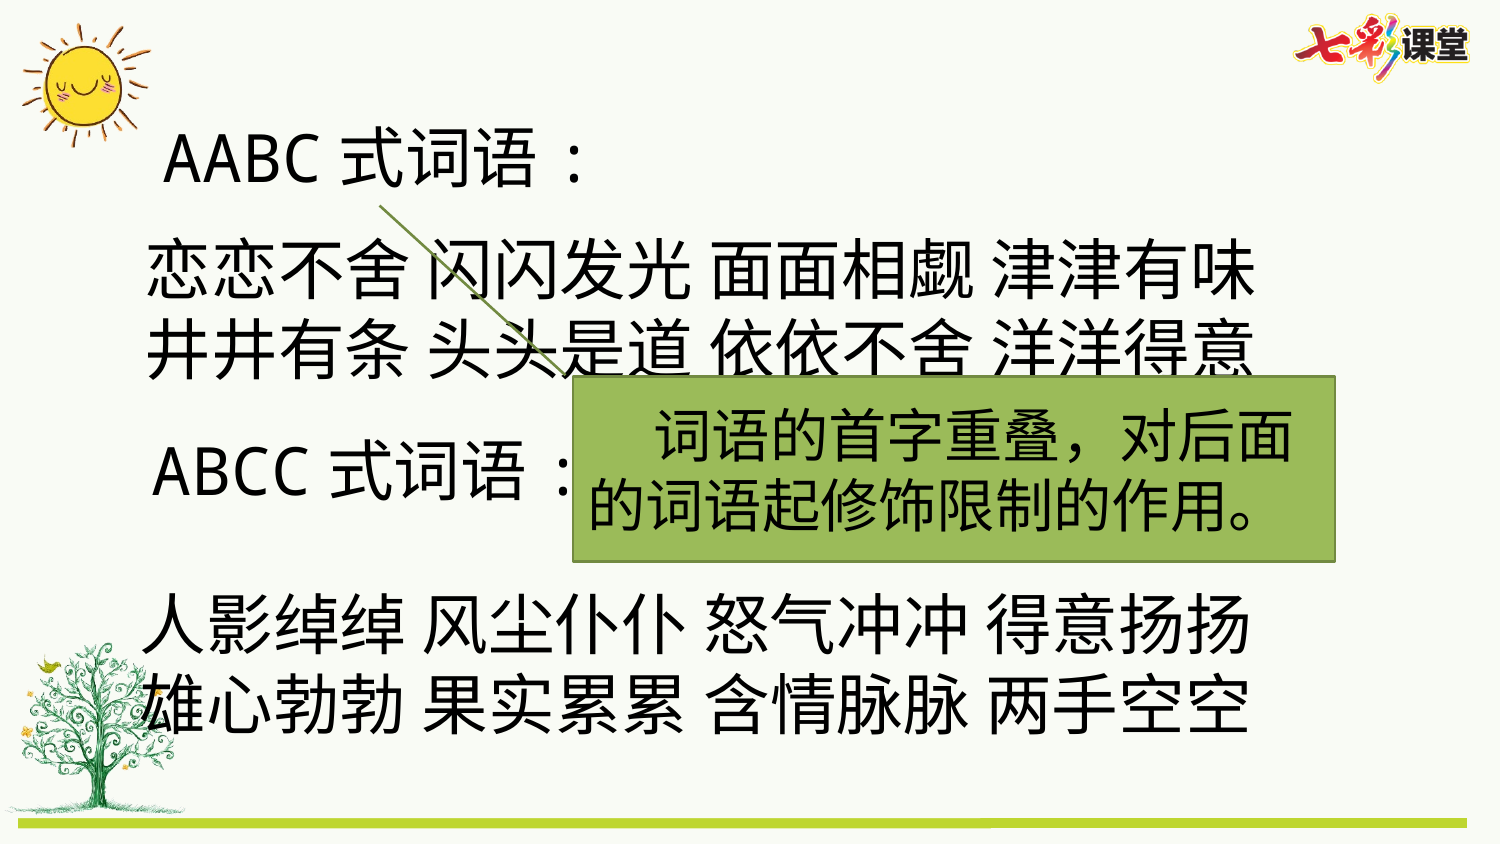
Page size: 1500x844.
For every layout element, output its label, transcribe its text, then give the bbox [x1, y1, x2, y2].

text_box 词语的首字重叠，对后面的词语起修饰限制的作用。 [572, 375, 1336, 563]
text_box 恋恋不舍 闪闪发光 面面相觑 津津有味 井井有条 头头是道 依依不舍 洋洋得意 [129, 220, 1500, 396]
text_box 人影绰绰 风尘仆仆 怒气冲冲 得意扬扬 雄心勃勃 果实累累 含情脉脉 两手空空 [124, 575, 1500, 751]
text_box ABCC式词语: [136, 421, 572, 516]
picture [0, 0, 173, 172]
picture [1291, 9, 1472, 87]
text_box AABC式词语: [147, 108, 638, 203]
picture [0, 608, 1467, 844]
text_box 词语的首字重叠，对后面的词语起修饰限制的作用。 [378, 204, 567, 377]
